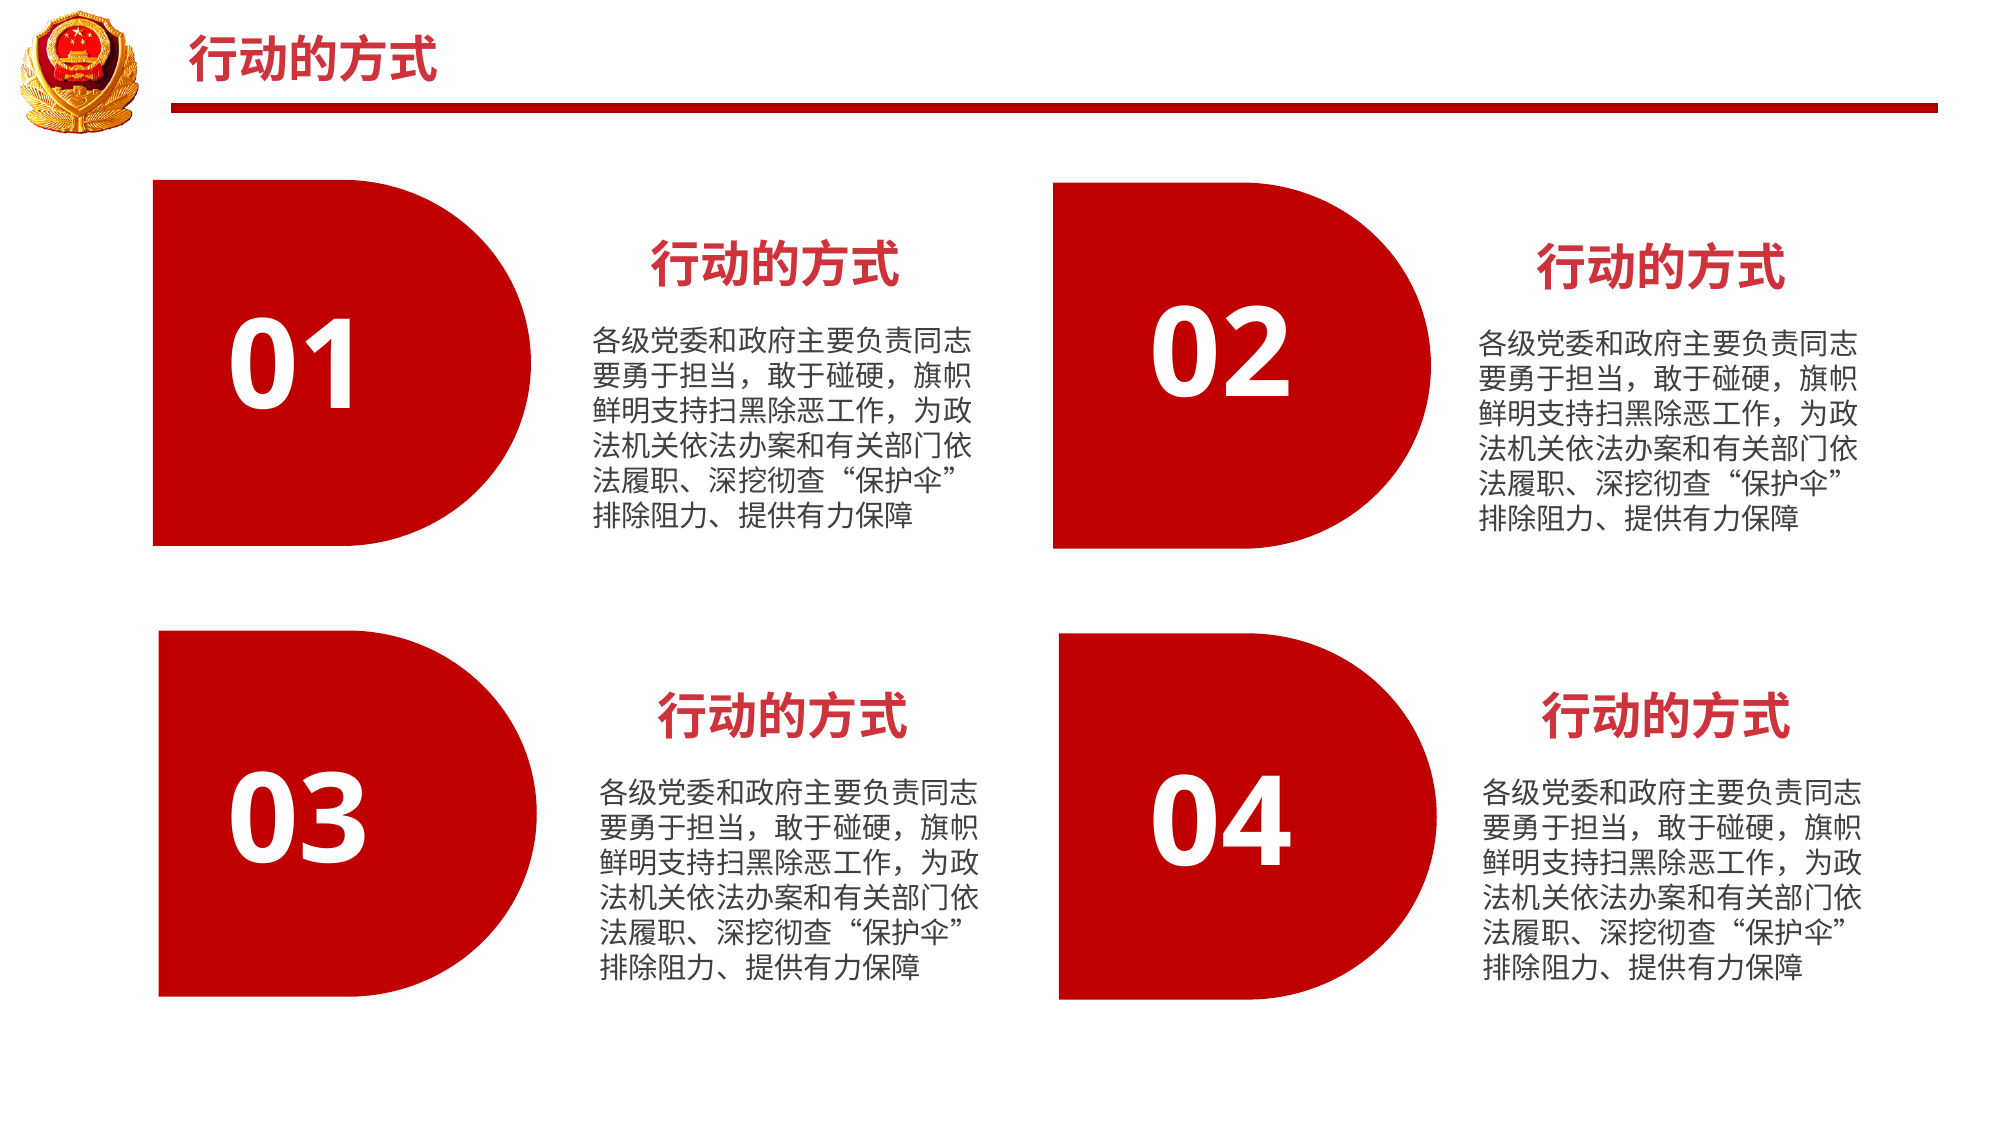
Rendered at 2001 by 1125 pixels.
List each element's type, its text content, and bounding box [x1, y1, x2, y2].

text_box 03 [125, 730, 386, 895]
text_box [157, 629, 538, 998]
picture [19, 10, 139, 134]
text_box 04 [1047, 733, 1308, 898]
text_box [1057, 632, 1438, 1001]
text_box 各级党委和政府主要负责同志要勇于担当，敢于碰硬，旗帜鲜明支持扫黑除恶工作，为政法机关依法办案和有关部门依法履职、深挖彻查“保护伞”排除阻力、提供有力保障 [572, 773, 1012, 898]
text_box 01 [125, 276, 386, 441]
text_box [1051, 181, 1432, 550]
text_box 各级党委和政府主要负责同志要勇于担当，敢于碰硬，旗帜鲜明支持扫黑除恶工作，为政法机关依法办案和有关部门依法履职、深挖彻查“保护伞”排除阻力、提供有力保障 [565, 321, 1005, 446]
text_box 行动的方式 [562, 683, 1004, 749]
text_box 各级党委和政府主要负责同志要勇于担当，敢于碰硬，旗帜鲜明支持扫黑除恶工作，为政法机关依法办案和有关部门依法履职、深挖彻查“保护伞”排除阻力、提供有力保障 [1451, 324, 1891, 449]
text_box 行动的方式 [1440, 234, 1883, 300]
text_box [171, 103, 1938, 113]
text_box [151, 178, 532, 547]
text_box 行动的方式 [173, 19, 453, 95]
text_box 各级党委和政府主要负责同志要勇于担当，敢于碰硬，旗帜鲜明支持扫黑除恶工作，为政法机关依法办案和有关部门依法履职、深挖彻查“保护伞”排除阻力、提供有力保障 [1455, 773, 1895, 898]
text_box 行动的方式 [1445, 683, 1888, 749]
text_box 行动的方式 [554, 232, 997, 297]
text_box 02 [1047, 264, 1308, 430]
